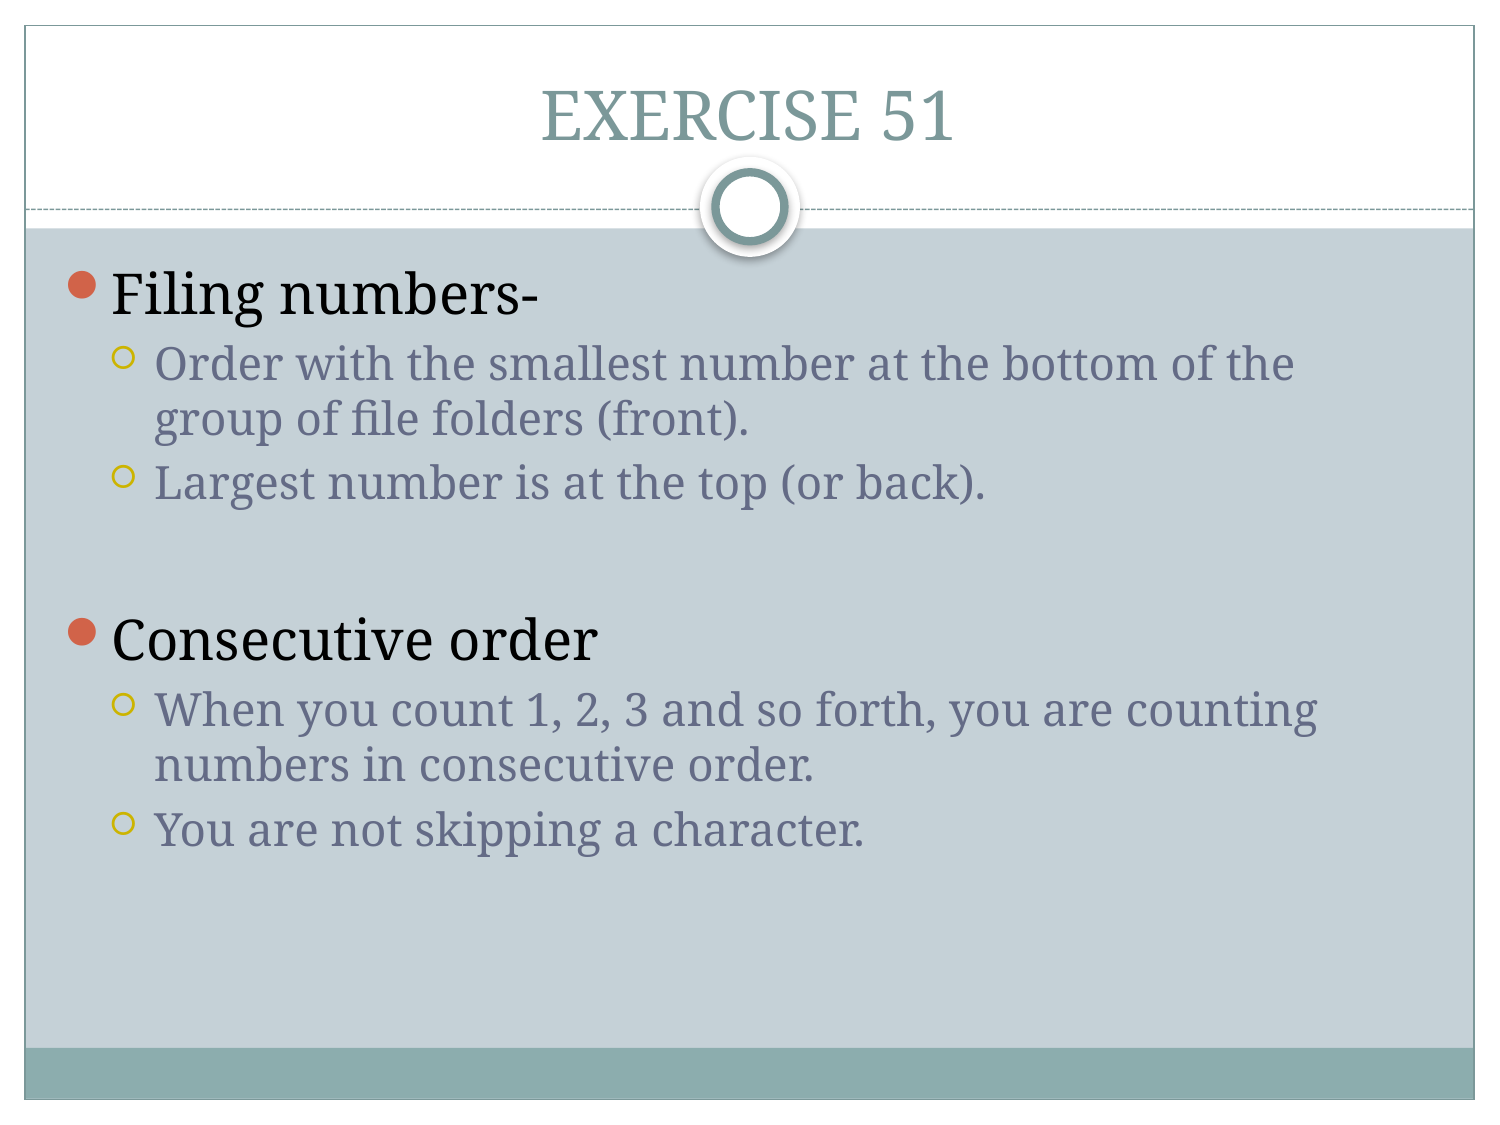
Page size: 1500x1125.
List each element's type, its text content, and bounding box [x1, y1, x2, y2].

title EXERCISE 51 [49, 37, 1450, 162]
list Filing numbers- Order with the smallest number at the bottom of the group of file folders (front). Largest number is at the top (or back). Consecutive order When you count 1, 2, 3 and so forth, you are counting numbers in consecutive order. You are not skipping a character. [49, 250, 1445, 1001]
